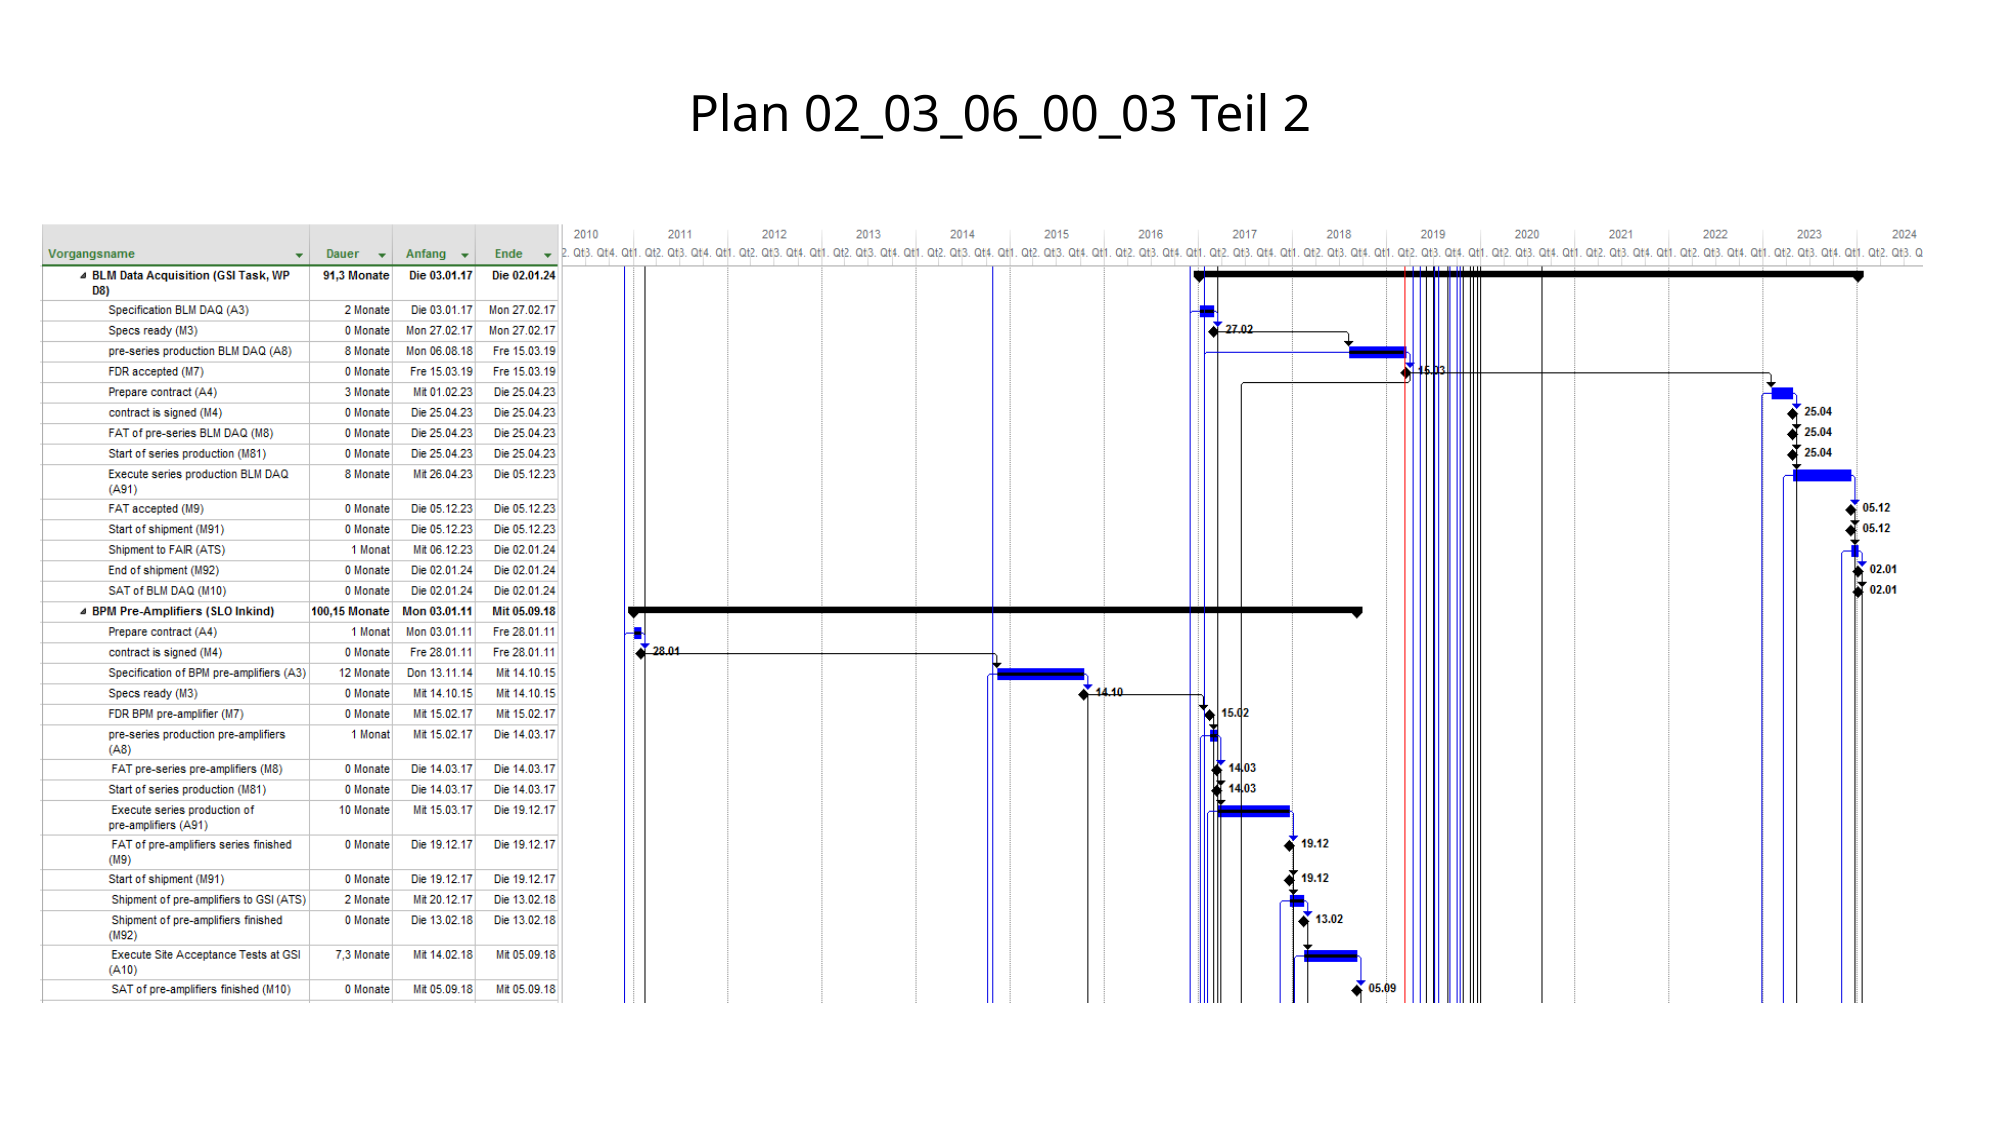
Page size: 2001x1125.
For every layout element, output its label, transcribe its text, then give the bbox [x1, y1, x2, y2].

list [40, 219, 1923, 1003]
title Plan 02_03_06_00_03 Teil 2 [137, 59, 1863, 172]
